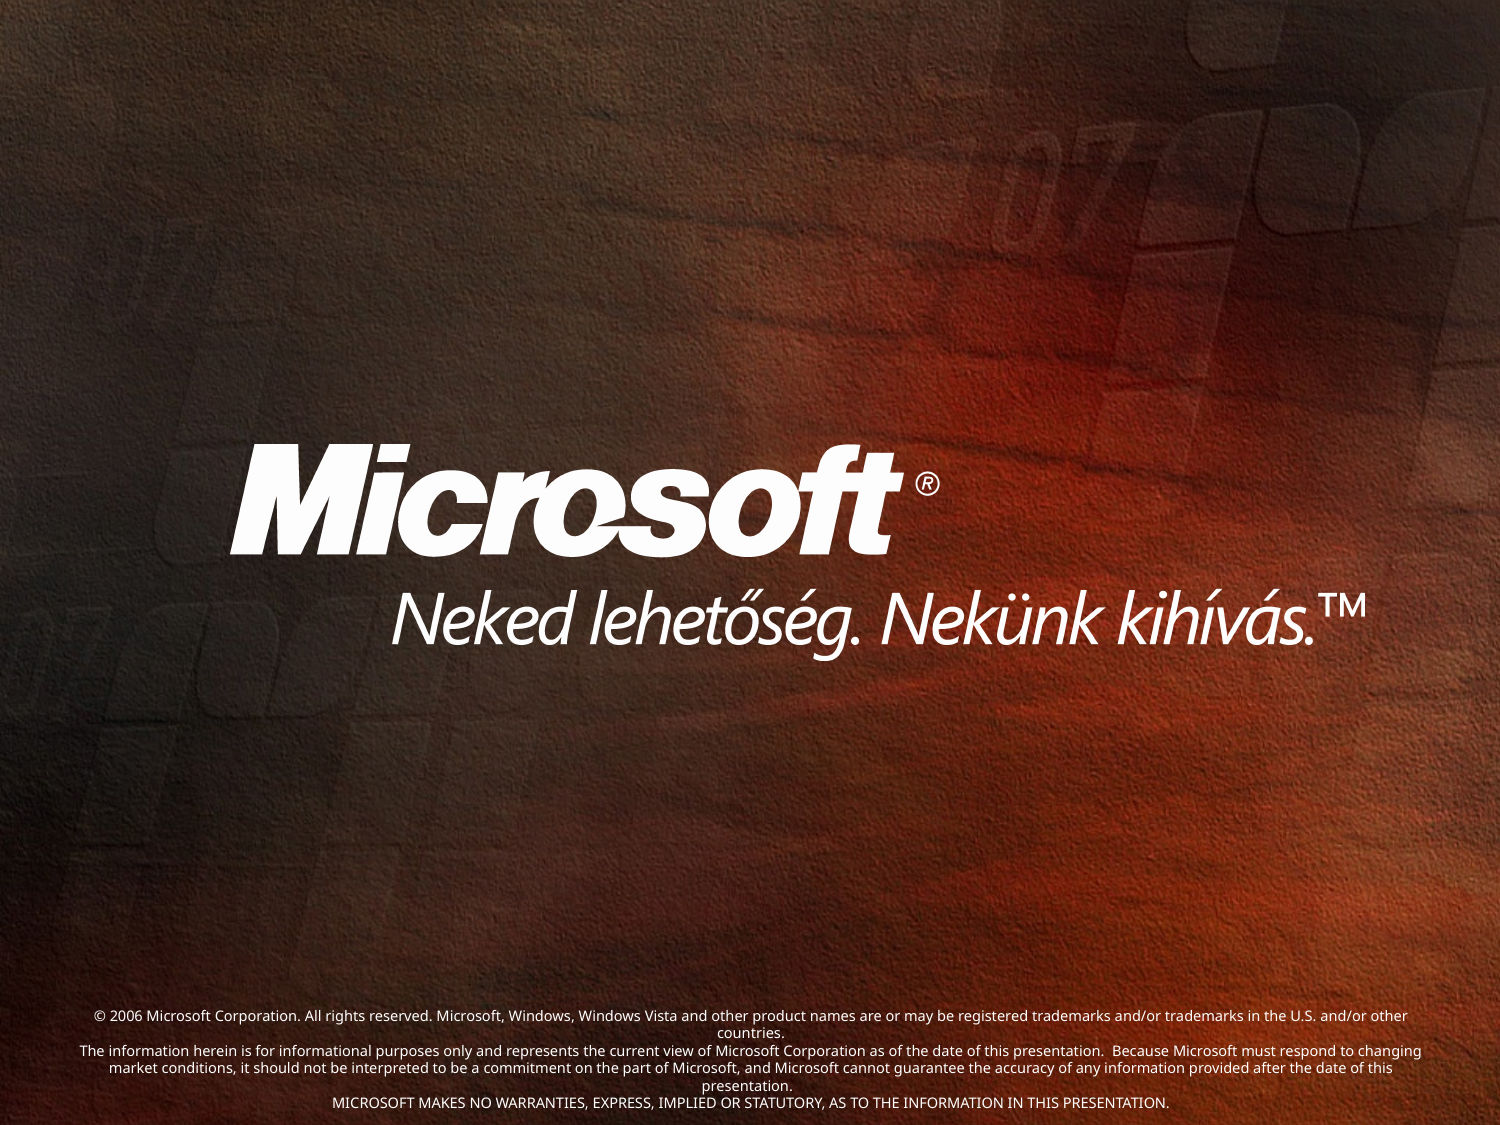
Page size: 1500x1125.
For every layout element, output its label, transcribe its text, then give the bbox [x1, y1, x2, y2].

text_box © 2006 Microsoft Corporation. All rights reserved. Microsoft, Windows, Windows Vista and other product names are or may be registered trademarks and/or trademarks in the U.S. and/or other countries. The information herein is for informational purposes only and represents the current view of Microsoft Corporation as of the date of this presentation. Because Microsoft must respond to changing market conditions, it should not be interpreted to be a commitment on the part of Microsoft, and Microsoft cannot guarantee the accuracy of any information provided after the date of this presentation. MICROSOFT MAKES NO WARRANTIES, EXPRESS, IMPLIED OR STATUTORY, AS TO THE INFORMATION IN THIS PRESENTATION. [51, 999, 1451, 1119]
picture [0, 0, 1500, 1125]
